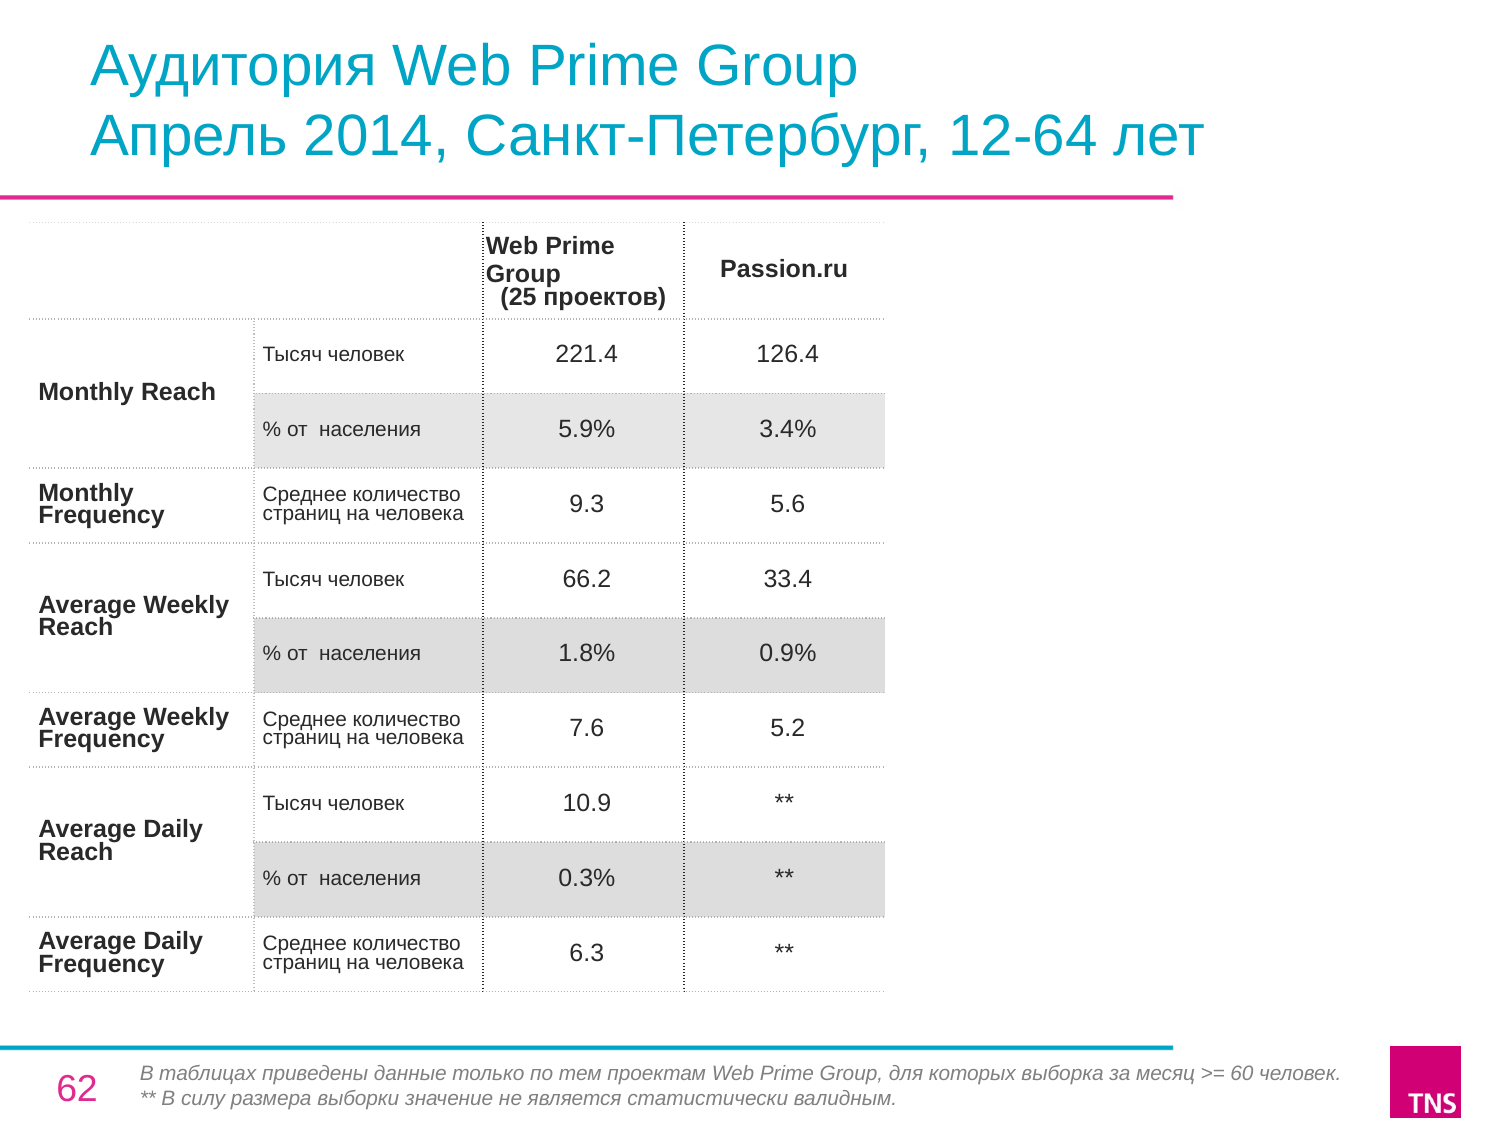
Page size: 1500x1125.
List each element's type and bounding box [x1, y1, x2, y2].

table_header [29, 223, 885, 319]
slide_number [40, 1055, 392, 1125]
title [74, 8, 1476, 187]
text_box [124, 1052, 1463, 1117]
table_cell [29, 319, 885, 992]
picture [0, 0, 1500, 1125]
